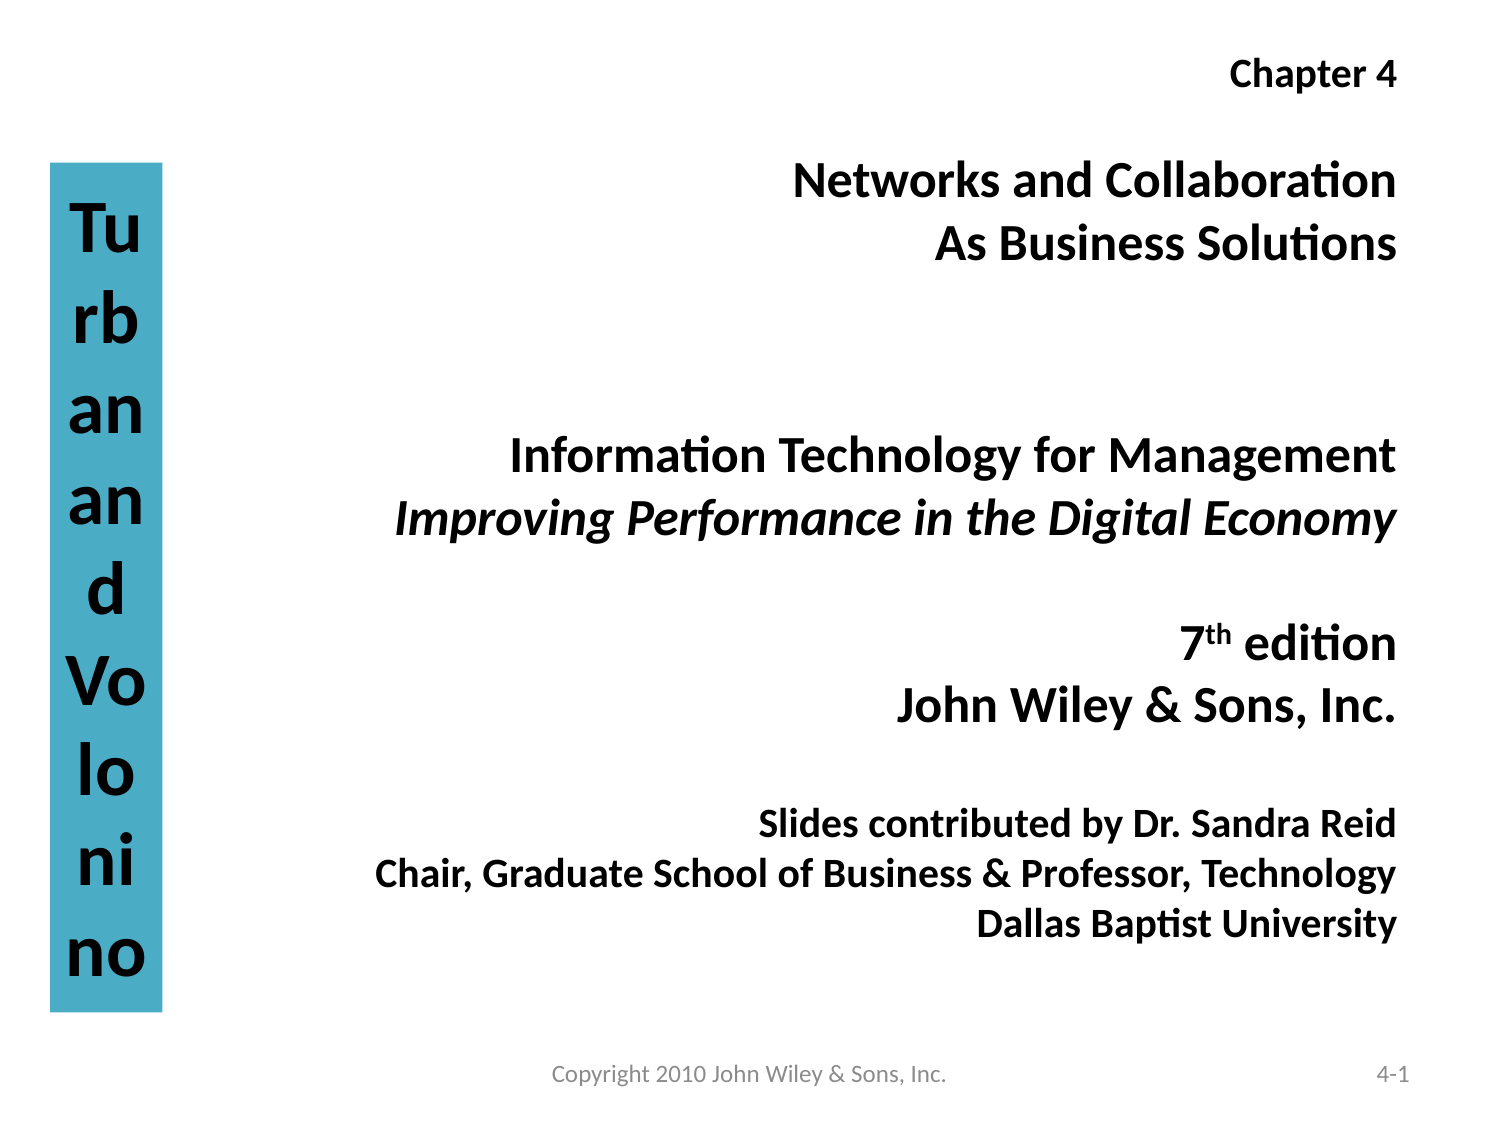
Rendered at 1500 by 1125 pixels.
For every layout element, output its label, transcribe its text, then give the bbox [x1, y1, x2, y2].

slide_number 4-1 [1074, 1042, 1425, 1103]
subtitle Turban and Volonino [50, 162, 163, 1013]
title Chapter 4 Networks and Collaboration As Business Solutions Information Technology for Management Improving Performance in the Digital Economy 7th edition John Wiley & Sons, Inc. Slides contributed by Dr. Sandra Reid Chair, Graduate School of Business & Professor, Technology Dallas Baptist University [163, 350, 1413, 592]
footer Copyright 2010 John Wiley & Sons, Inc. [512, 1042, 988, 1103]
